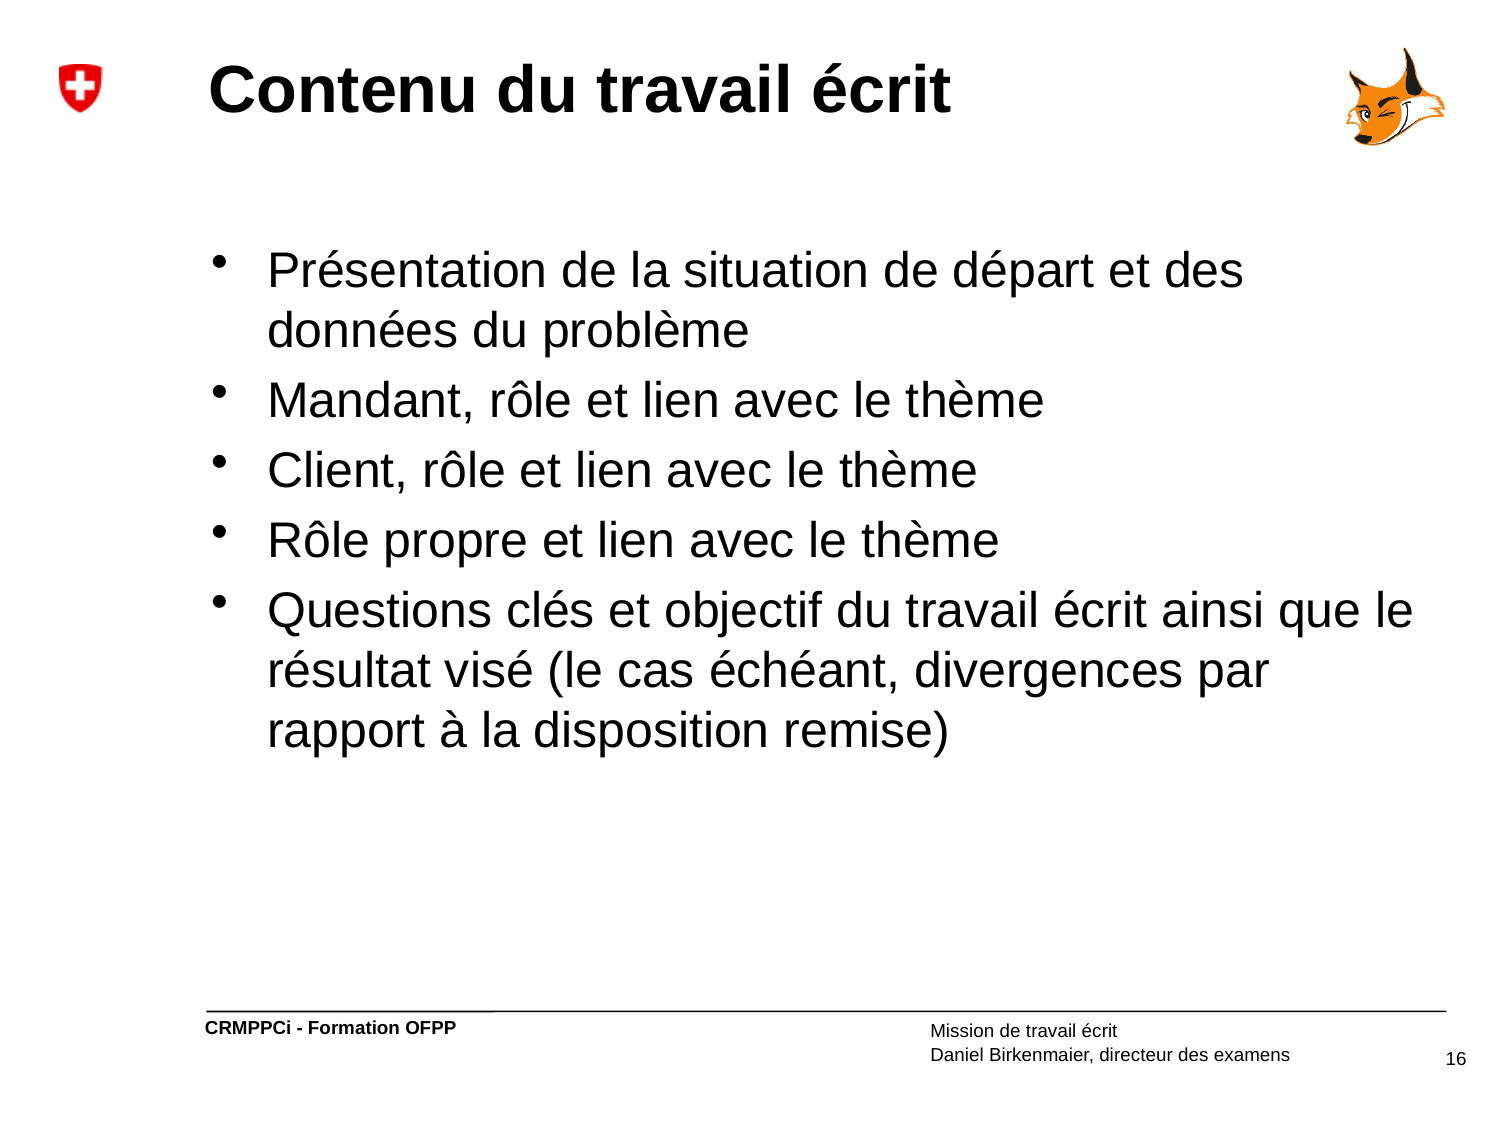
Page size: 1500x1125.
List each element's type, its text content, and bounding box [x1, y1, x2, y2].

slide_number Mission de travail écrit [915, 1011, 1447, 1048]
picture [1342, 45, 1447, 150]
footer Daniel Birkenmaier, directeur des examens [915, 1048, 1447, 1071]
title Contenu du travail écrit [207, 45, 1433, 209]
picture [59, 64, 103, 114]
list Présentation de la situation de départ et des données du problème Mandant, rôle et lien avec le thème Client, rôle et lien avec le thème Rôle propre et lien avec le thème Questions clés et objectif du travail écrit ainsi que le résultat visé (le cas échéant, divergences par rapport à la disposition remise) [210, 237, 1438, 1012]
